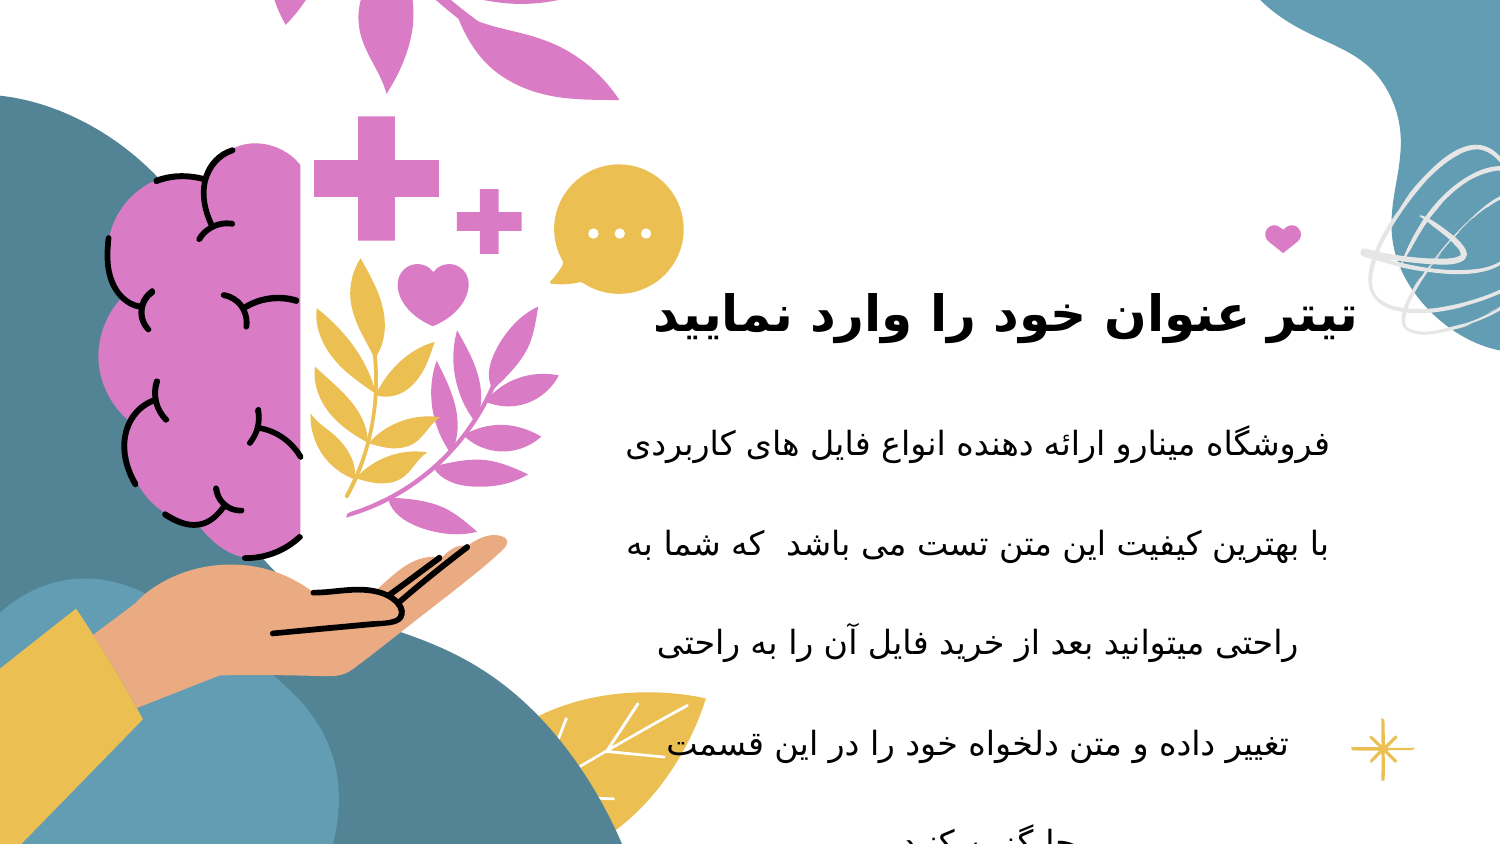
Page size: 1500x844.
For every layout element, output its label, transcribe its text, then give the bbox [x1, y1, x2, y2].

text_box [564, 164, 684, 292]
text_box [0, 116, 560, 844]
text_box [1265, 225, 1301, 254]
text_box تیتر عنوان خود را وارد نمایید [601, 274, 1411, 350]
text_box فروشگاه مینارو ارائه دهنده انواع فایل های کاربردی با بهترین کیفیت این متن تست می باشد که شما به راحتی میتوانید بعد از خرید فایل آن را به راحتی تغییر داده و متن دلخواه خود را در این قسمت جایگزین کنید. [608, 354, 1348, 844]
